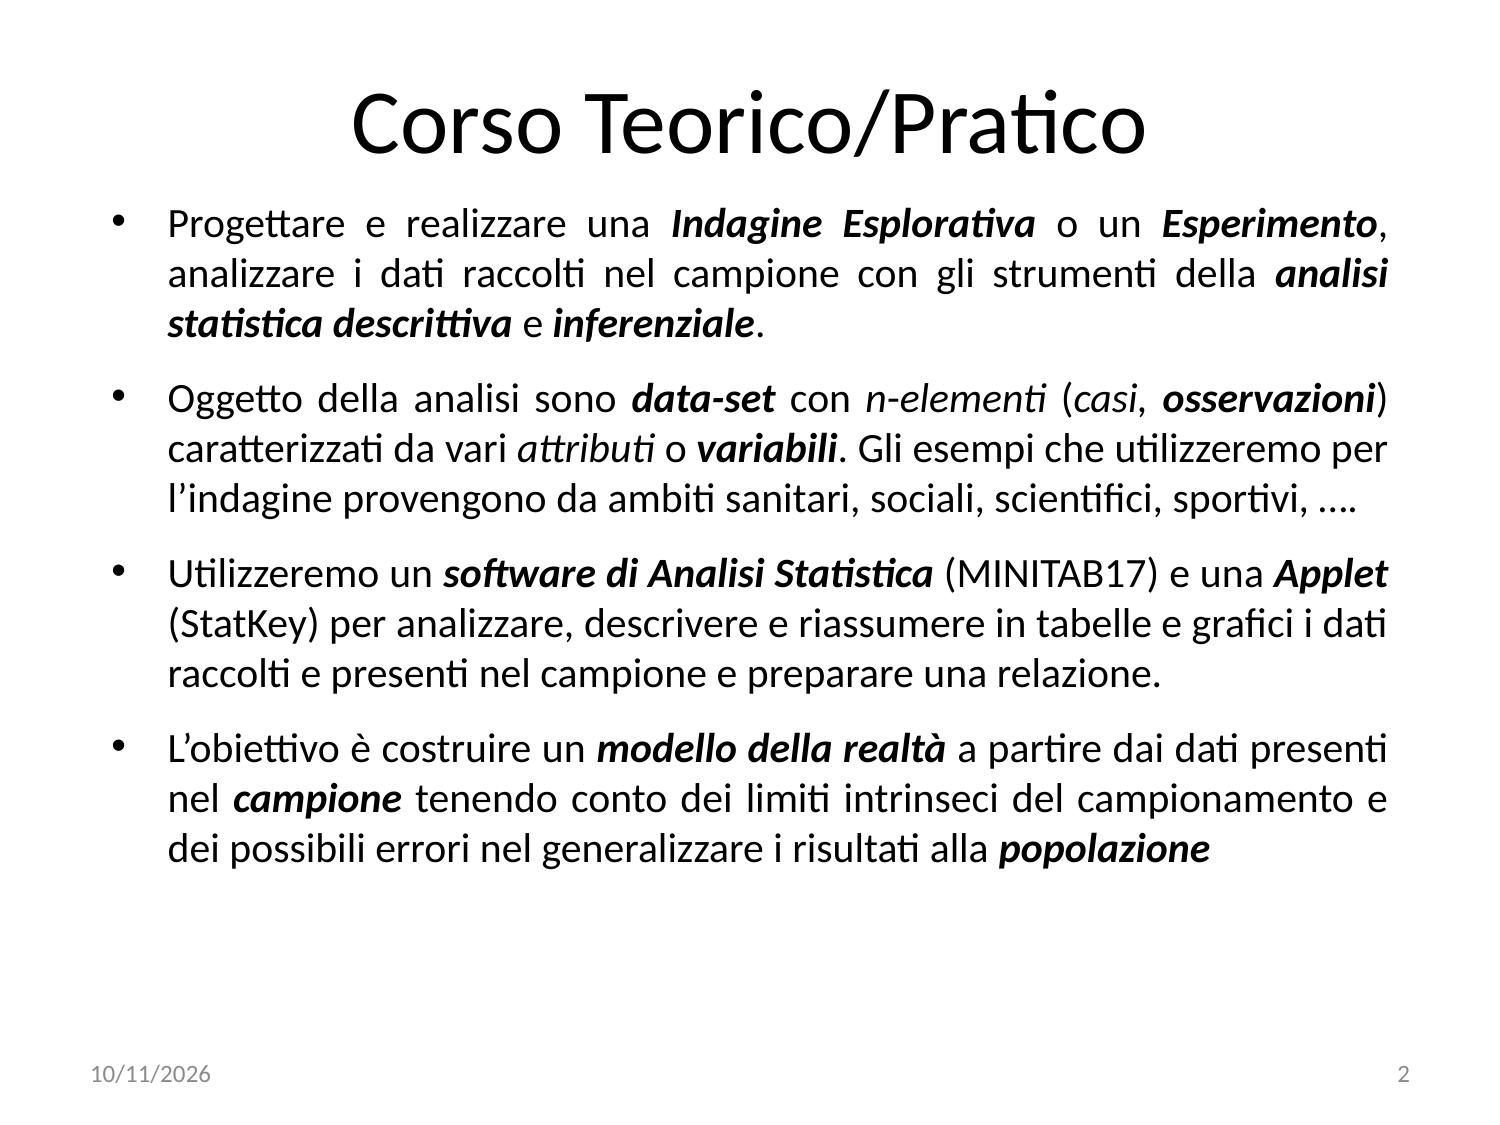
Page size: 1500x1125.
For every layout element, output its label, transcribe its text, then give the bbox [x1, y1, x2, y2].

title Corso Teorico/Pratico [75, 45, 1425, 188]
slide_number 2 [1074, 1042, 1425, 1103]
list Progettare e realizzare una Indagine Esplorativa o un Esperimento, analizzare i dati raccolti nel campione con gli strumenti della analisi statistica descrittiva e inferenziale. Oggetto della analisi sono data-set con n-elementi (casi, osservazioni) caratterizzati da vari attributi o variabili. Gli esempi che utilizzeremo per l’indagine provengono da ambiti sanitari, sociali, scientifici, sportivi, …. Utilizzeremo un software di Analisi Statistica (MINITAB17) e una Applet (StatKey) per analizzare, descrivere e riassumere in tabelle e grafici i dati raccolti e presenti nel campione e preparare una relazione. L’obiettivo è costruire un modello della realtà a partire dai dati presenti nel campione tenendo conto dei limiti intrinseci del campionamento e dei possibili errori nel generalizzare i risultati alla popolazione [96, 187, 1404, 951]
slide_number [75, 1042, 425, 1103]
